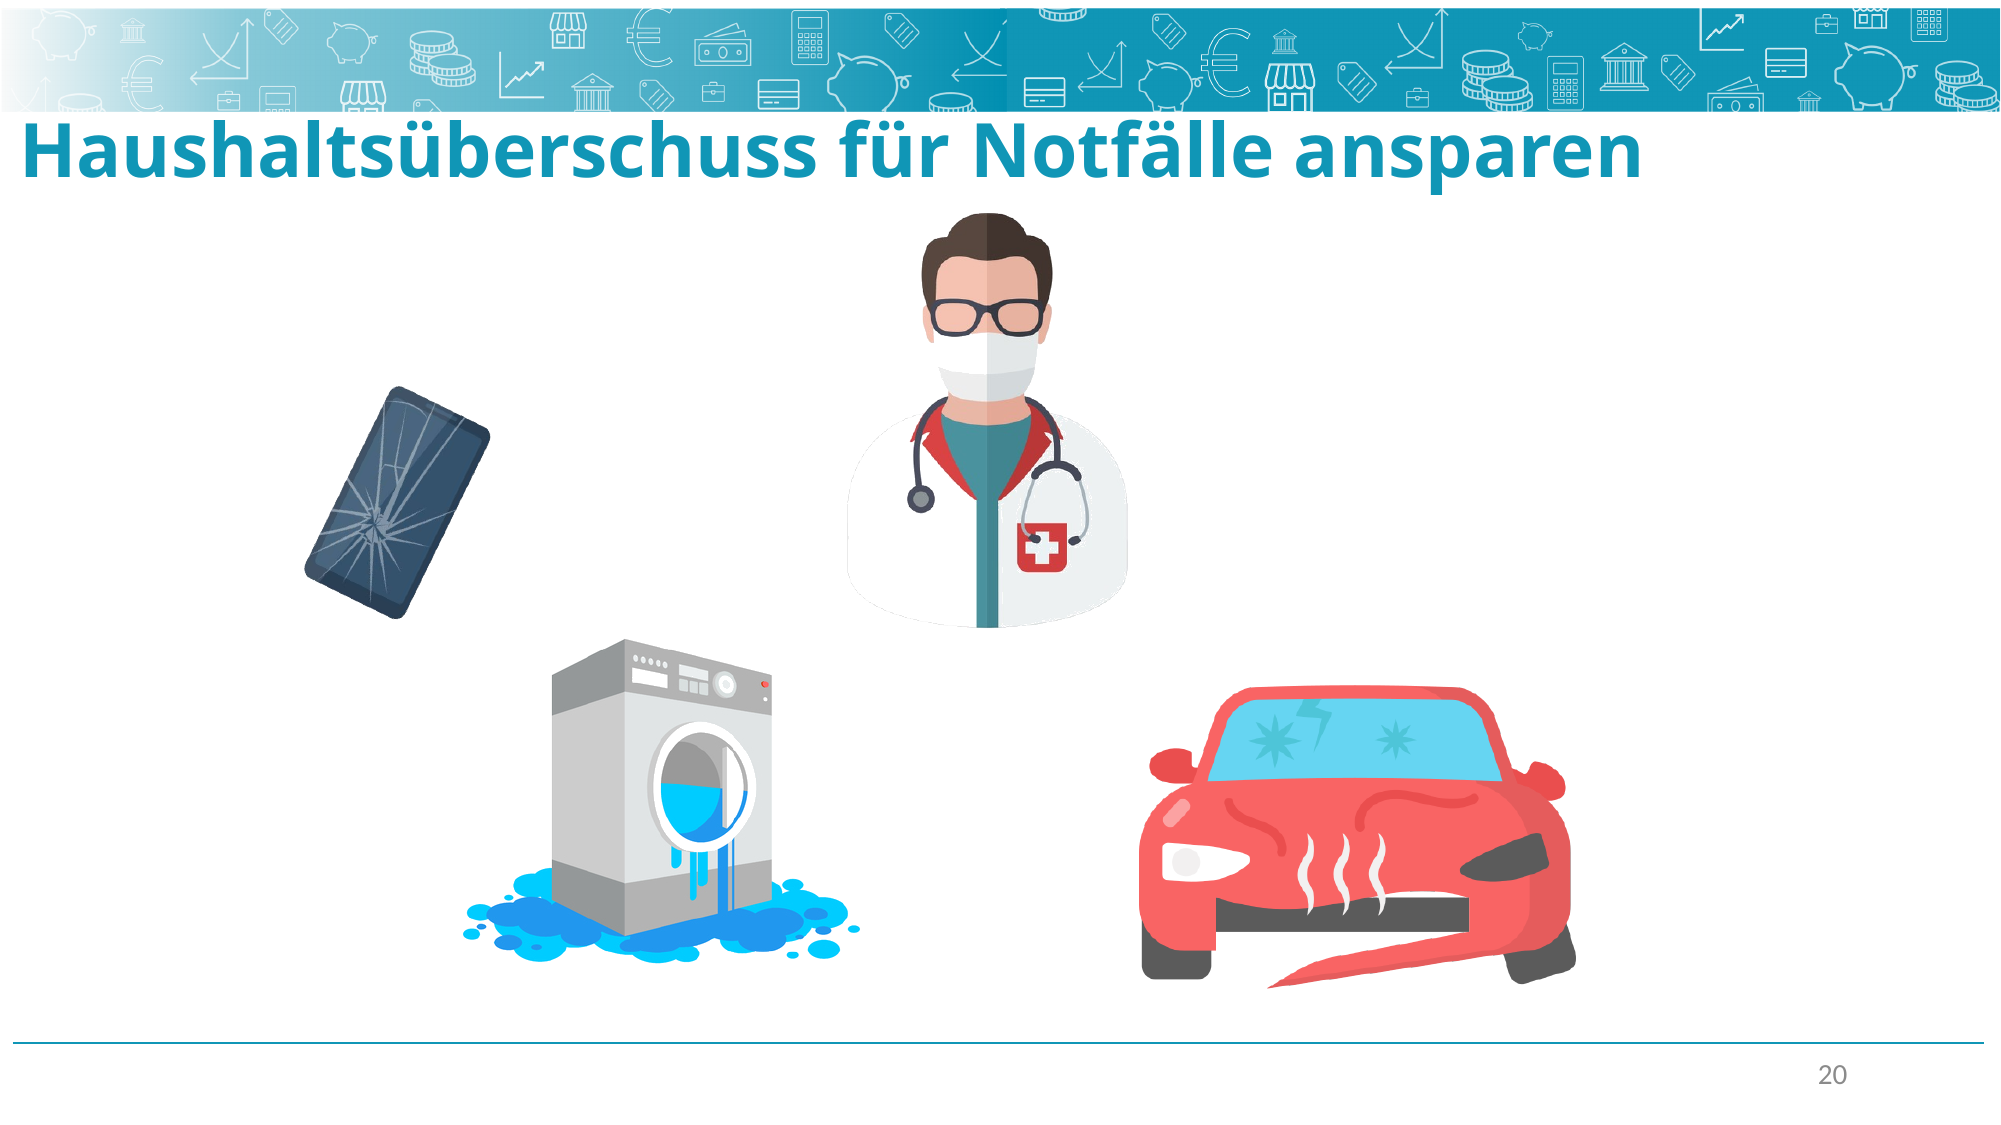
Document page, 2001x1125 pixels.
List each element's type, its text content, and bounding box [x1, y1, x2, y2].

picture [175, 184, 1576, 1055]
title Haushaltsüberschuss für Notfälle ansparen [4, 70, 1730, 237]
picture [1, 8, 943, 112]
picture [1006, 8, 2001, 112]
slide_number 20 [1412, 1042, 1863, 1103]
